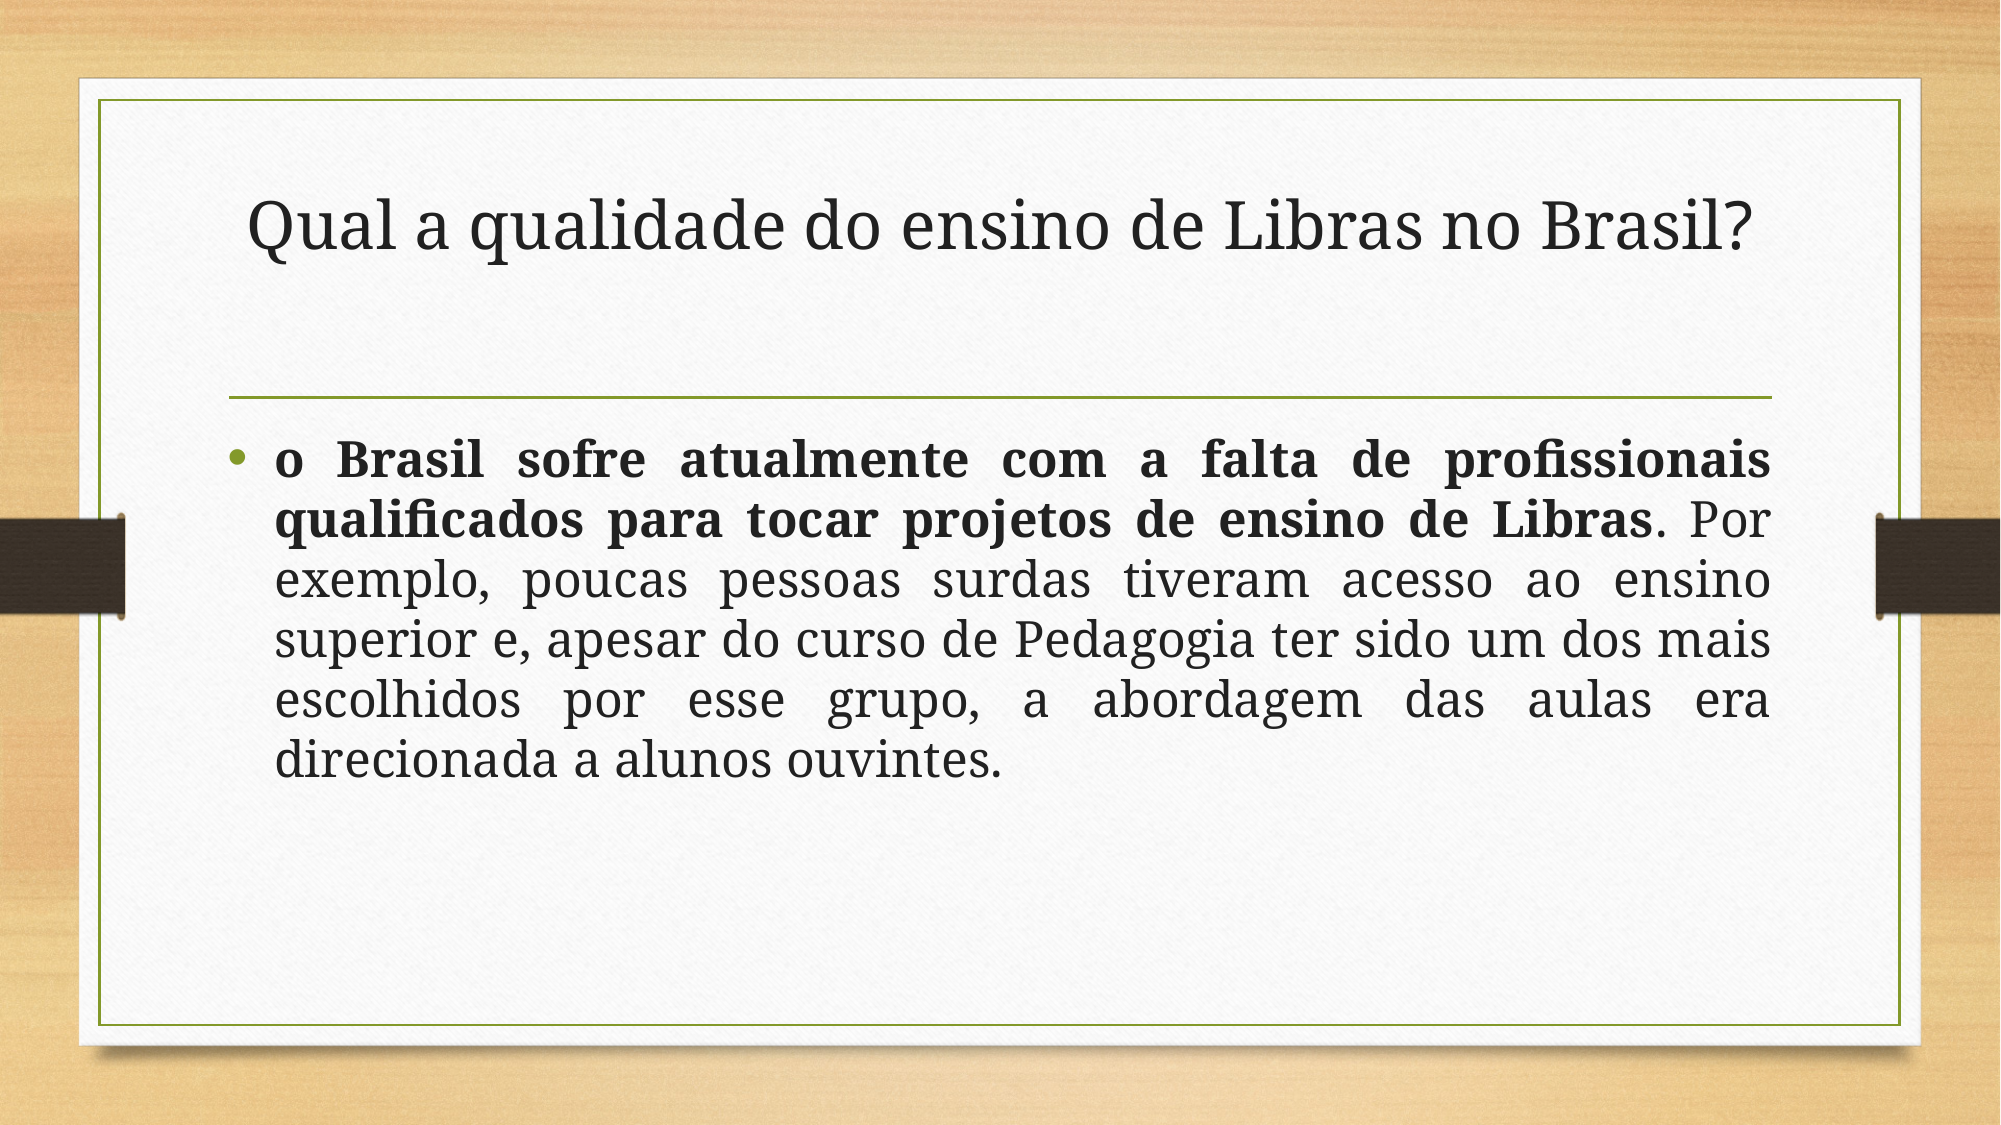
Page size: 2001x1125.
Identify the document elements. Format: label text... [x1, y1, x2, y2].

list o Brasil sofre atualmente com a falta de profissionais qualificados para tocar projetos de ensino de Libras. Por exemplo, poucas pessoas surdas tiveram acesso ao ensino superior e, apesar do curso de Pedagogia ter sido um dos mais escolhidos por esse grupo, a abordagem das aulas era direcionada a alunos ouvintes. [212, 419, 1788, 964]
picture [0, 0, 2001, 1125]
title Qual a qualidade do ensino de Libras no Brasil? [212, 161, 1788, 375]
